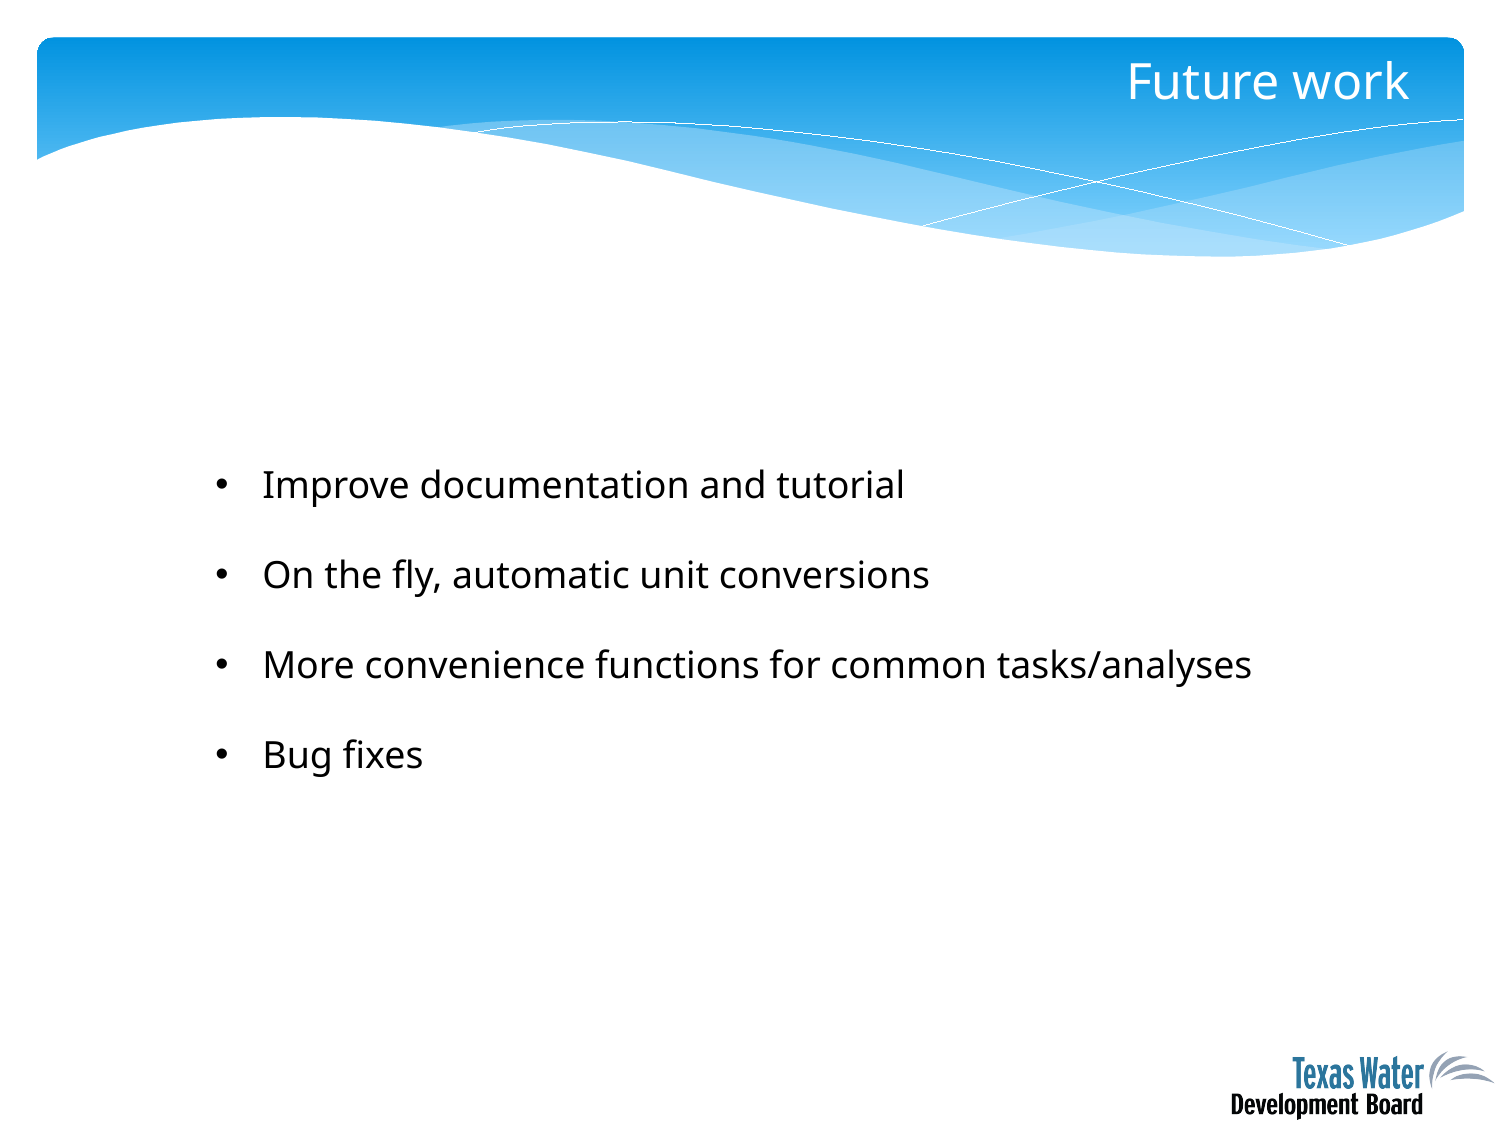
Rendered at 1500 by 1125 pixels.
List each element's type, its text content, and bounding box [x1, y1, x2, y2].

picture [1230, 1051, 1495, 1120]
text_box Improve documentation and tutorial On the fly, automatic unit conversions More convenience functions for common tasks/analyses Bug fixes [200, 453, 1269, 784]
title Future work [75, 46, 1425, 112]
